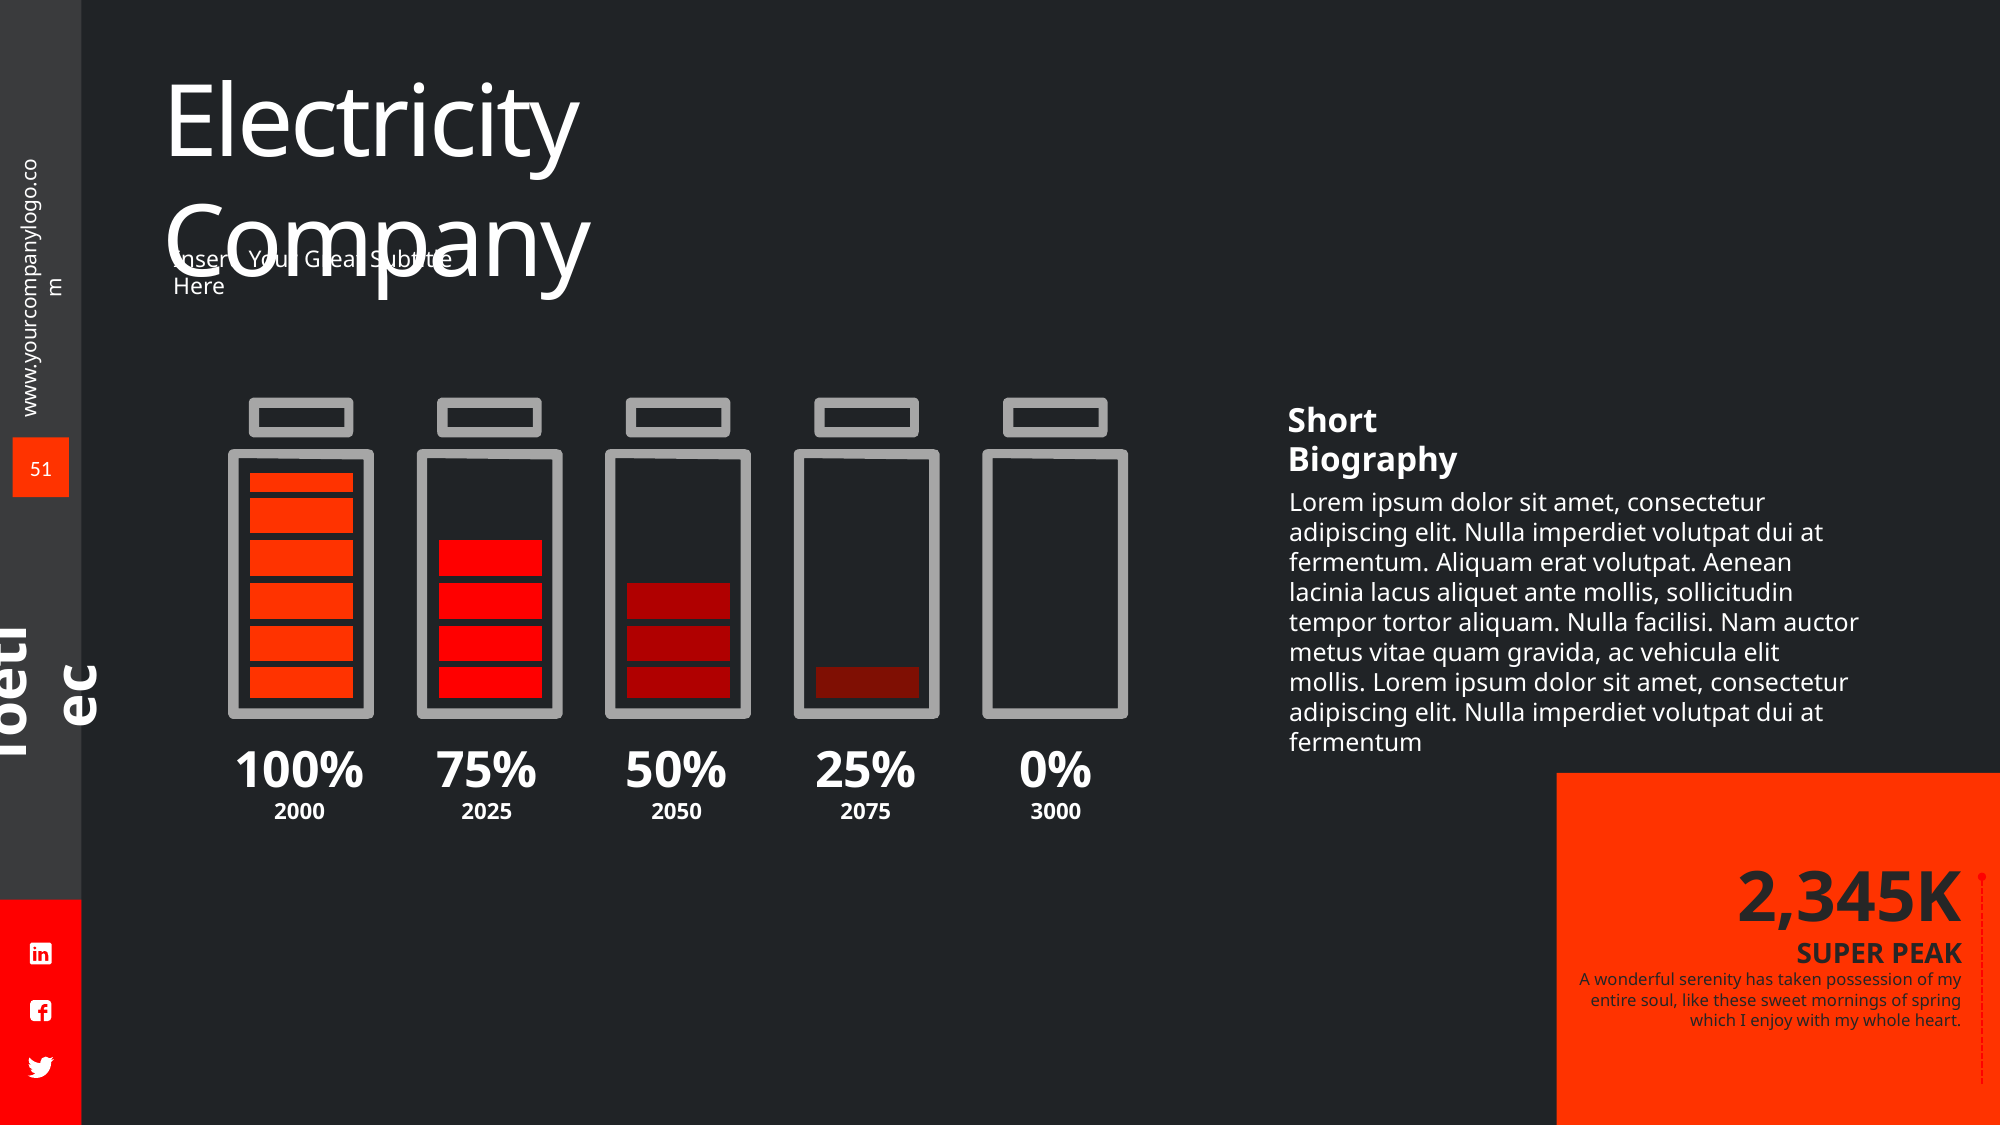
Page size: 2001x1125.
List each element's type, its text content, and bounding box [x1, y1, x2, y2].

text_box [209, 397, 1147, 870]
text_box Short Biography [1272, 404, 1557, 473]
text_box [1556, 842, 1982, 1094]
slide_number 51 [12, 437, 69, 498]
text_box Electricity Company [147, 116, 677, 236]
text_box Insert Your Great Subtitle Here [158, 237, 512, 307]
text_box Lorem ipsum dolor sit amet, consectetur adipiscing elit. Nulla imperdiet volutpat dui at fermentum. Aliquam erat volutpat. Aenean lacinia lacus aliquet ante mollis, sollicitudin tempor tortor aliquam. Nulla facilisi. Nam auctor metus vitae quam gravida, ac vehicula elit mollis. Lorem ipsum dolor sit amet, consectetur adipiscing elit. Nulla imperdiet volutpat dui at fermentum [1274, 479, 1876, 764]
text_box [1556, 772, 2000, 1125]
